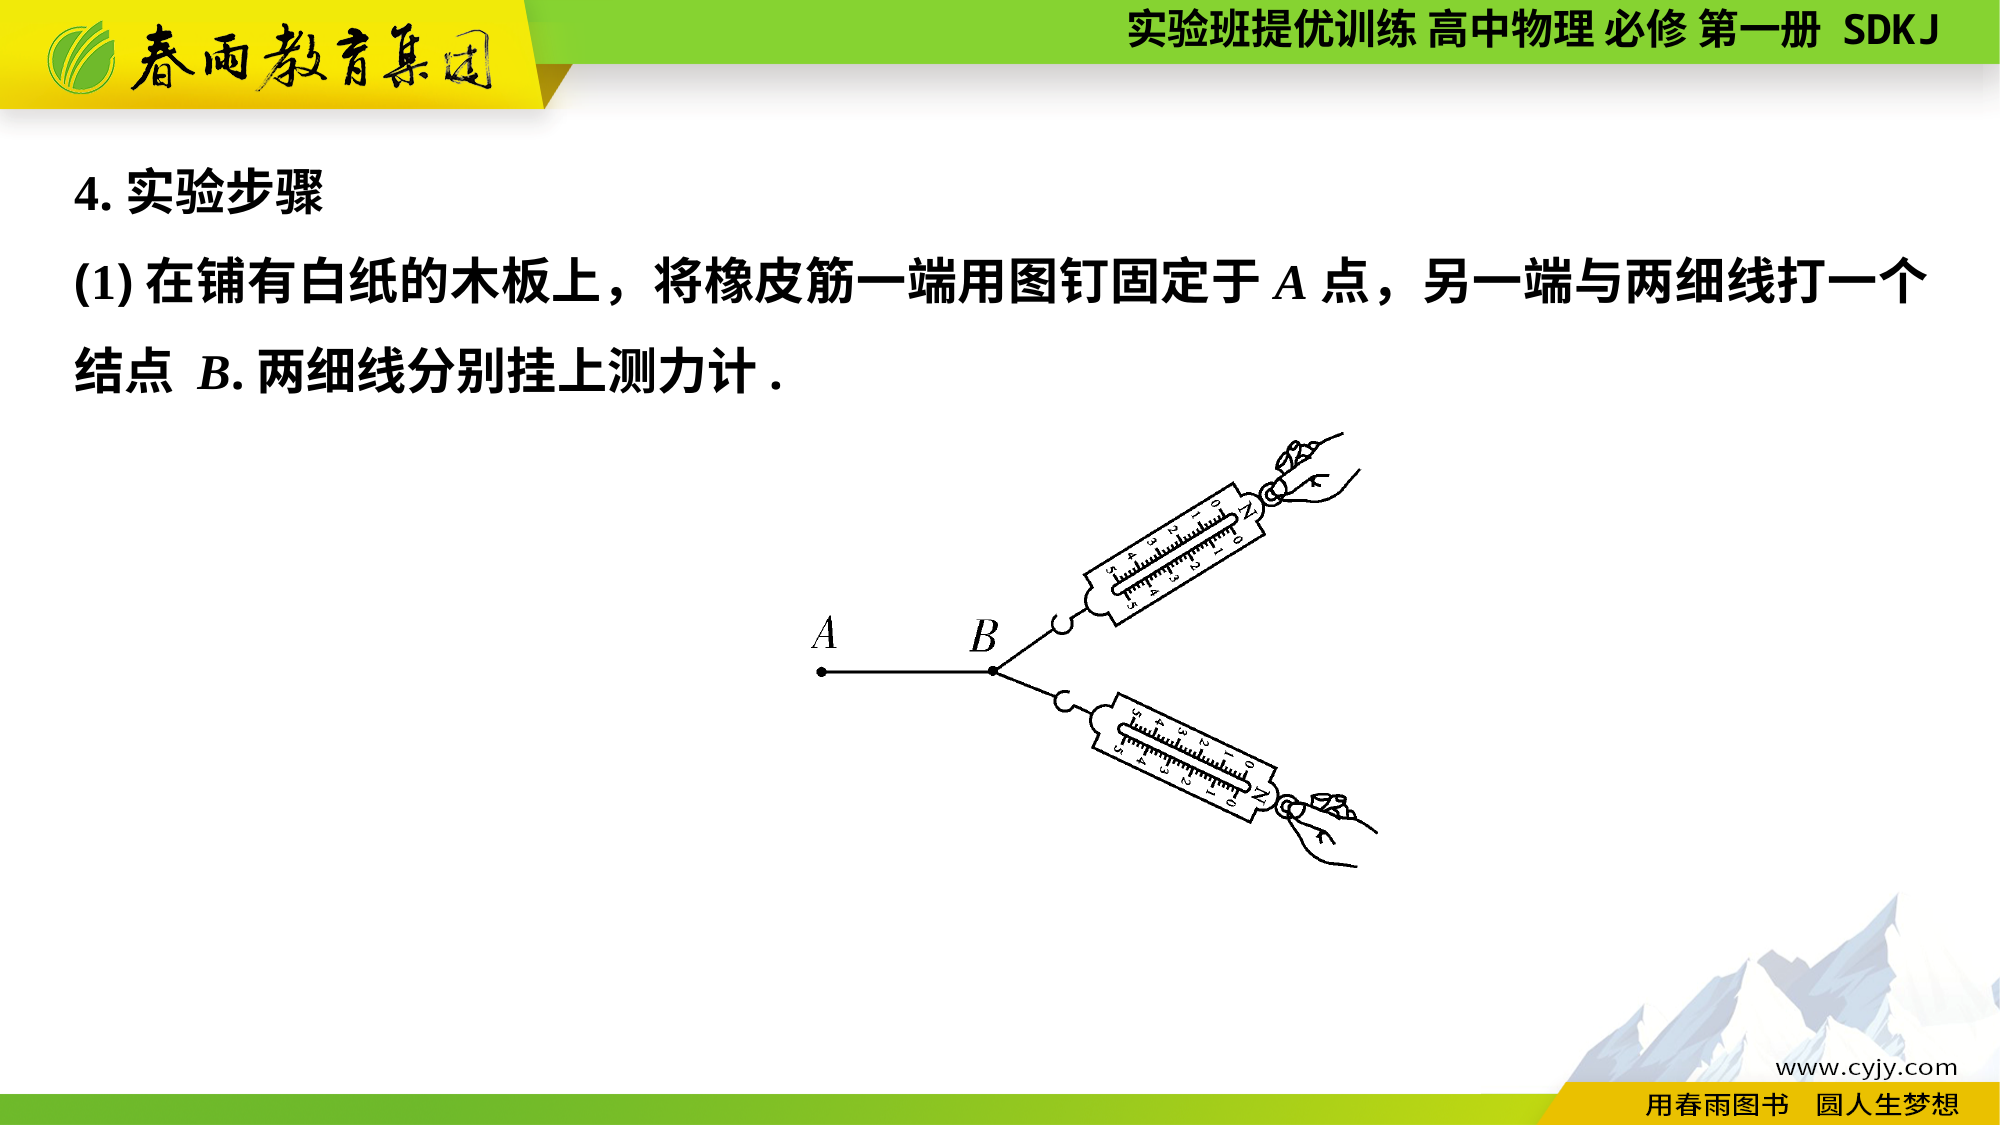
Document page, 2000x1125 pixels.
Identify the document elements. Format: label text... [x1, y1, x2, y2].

list 4.实验步骤 (1)在铺有白纸的木板上，将橡皮筋一端用图钉固定于A点，另一端与两细线打一个结点 B.两细线分别挂上测力计. [59, 122, 1944, 399]
picture [0, 0, 2000, 1125]
